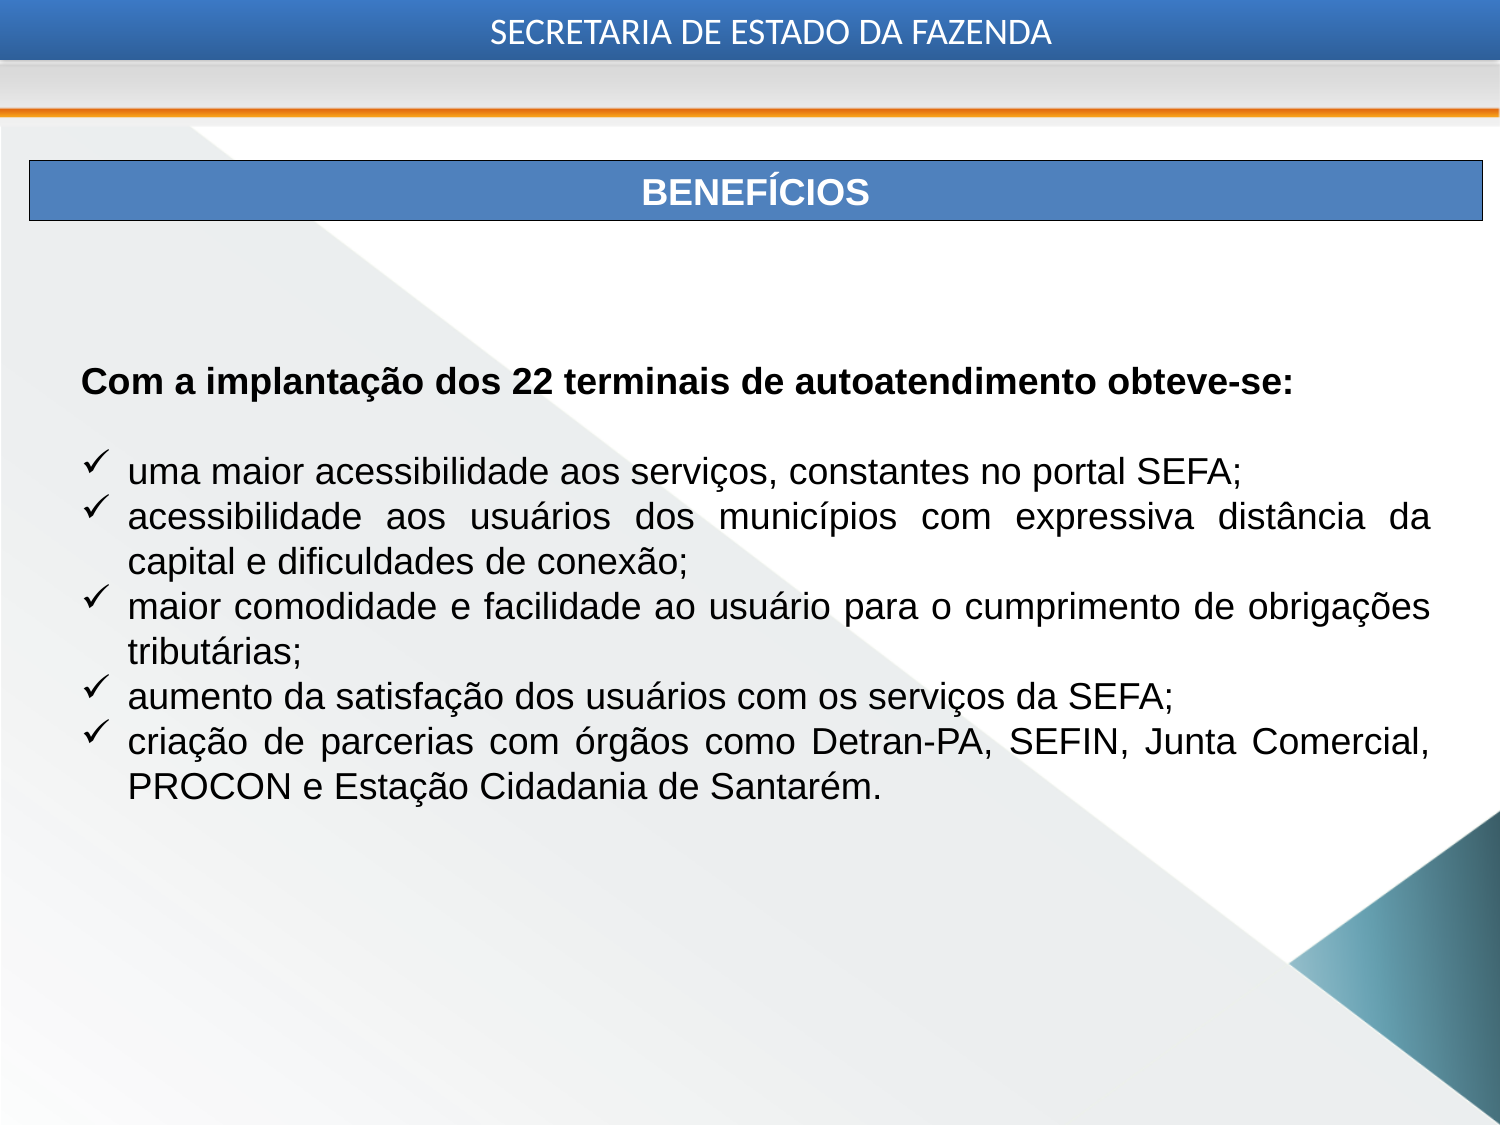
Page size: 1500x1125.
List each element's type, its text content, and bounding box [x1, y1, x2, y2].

picture [0, 60, 1500, 1125]
text_box BENEFÍCIOS [29, 160, 1483, 221]
text_box SECRETARIA DE ESTADO DA FAZENDA [0, 0, 1500, 60]
text_box Com a implantação dos 22 terminais de autoatendimento obteve-se: uma maior acessibilidade aos serviços, constantes no portal SEFA; acessibilidade aos usuários dos municípios com expressiva distância da capital e dificuldades de conexão; maior comodidade e facilidade ao usuário para o cumprimento de obrigações tributárias; aumento da satisfação dos usuários com os serviços da SEFA; criação de parcerias com órgãos como Detran-PA, SEFIN, Junta Comercial, PROCON e Estação Cidadania de Santarém. [66, 349, 1446, 860]
